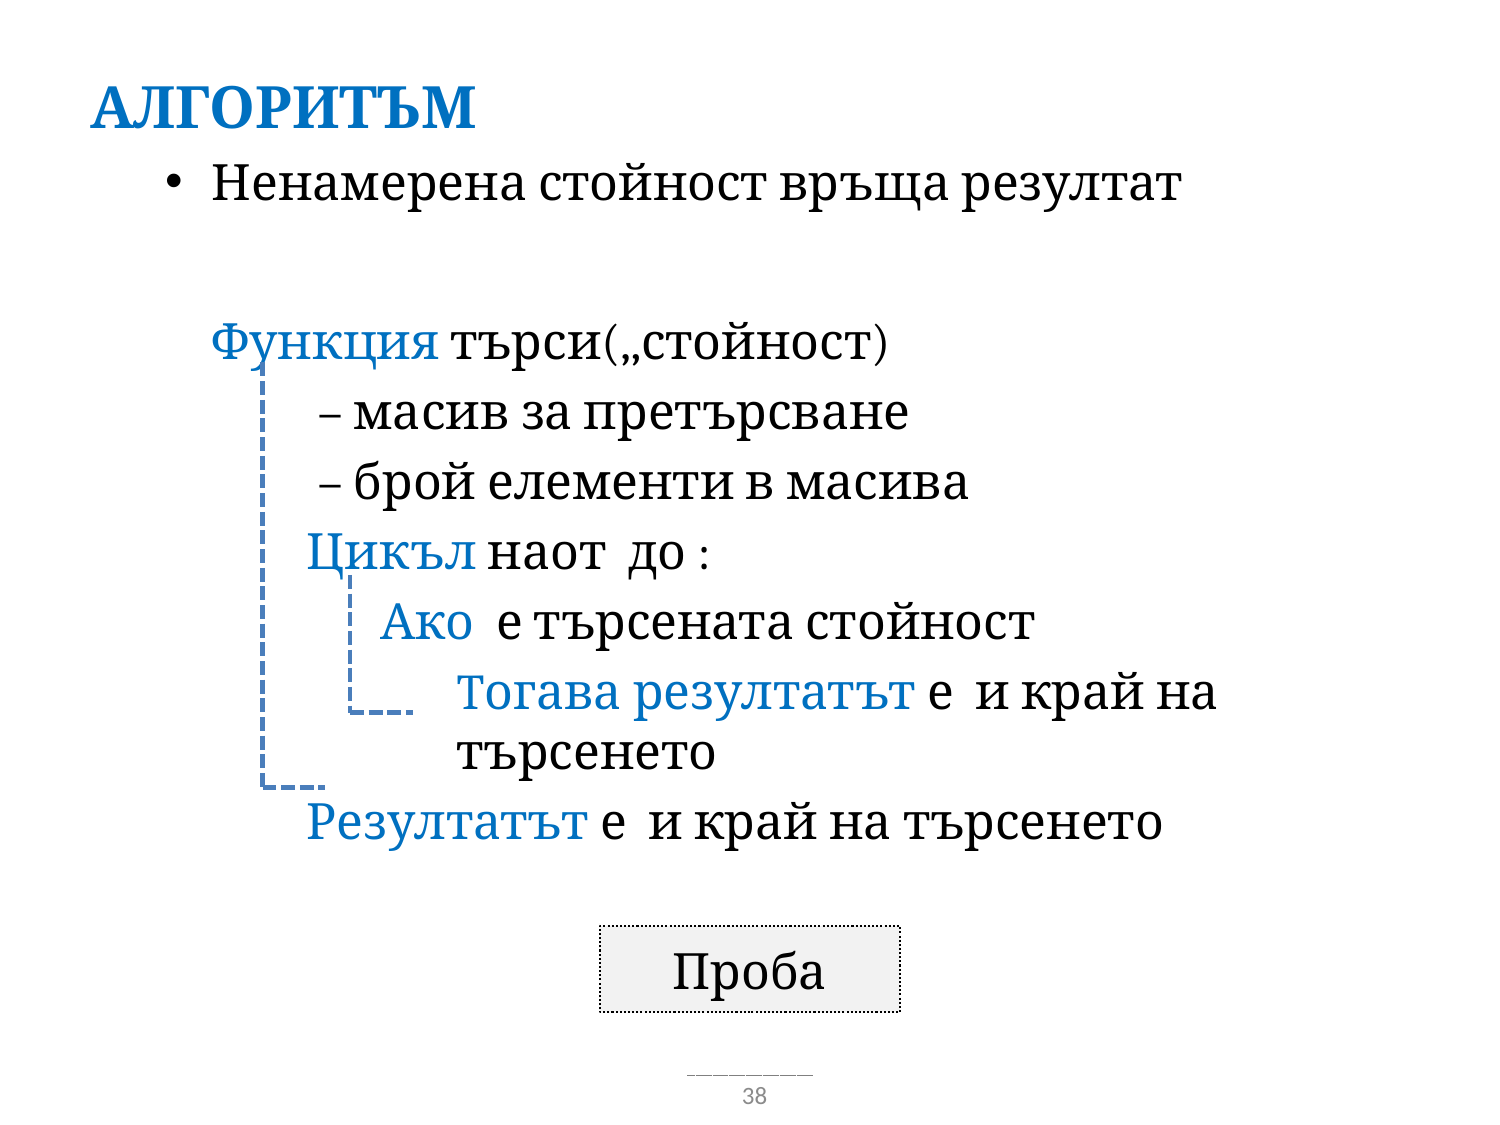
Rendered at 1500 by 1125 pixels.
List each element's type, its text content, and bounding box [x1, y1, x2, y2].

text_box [349, 574, 413, 713]
text_box Проба [598, 924, 902, 1014]
slide_number 38 [579, 1065, 930, 1125]
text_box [262, 362, 326, 788]
